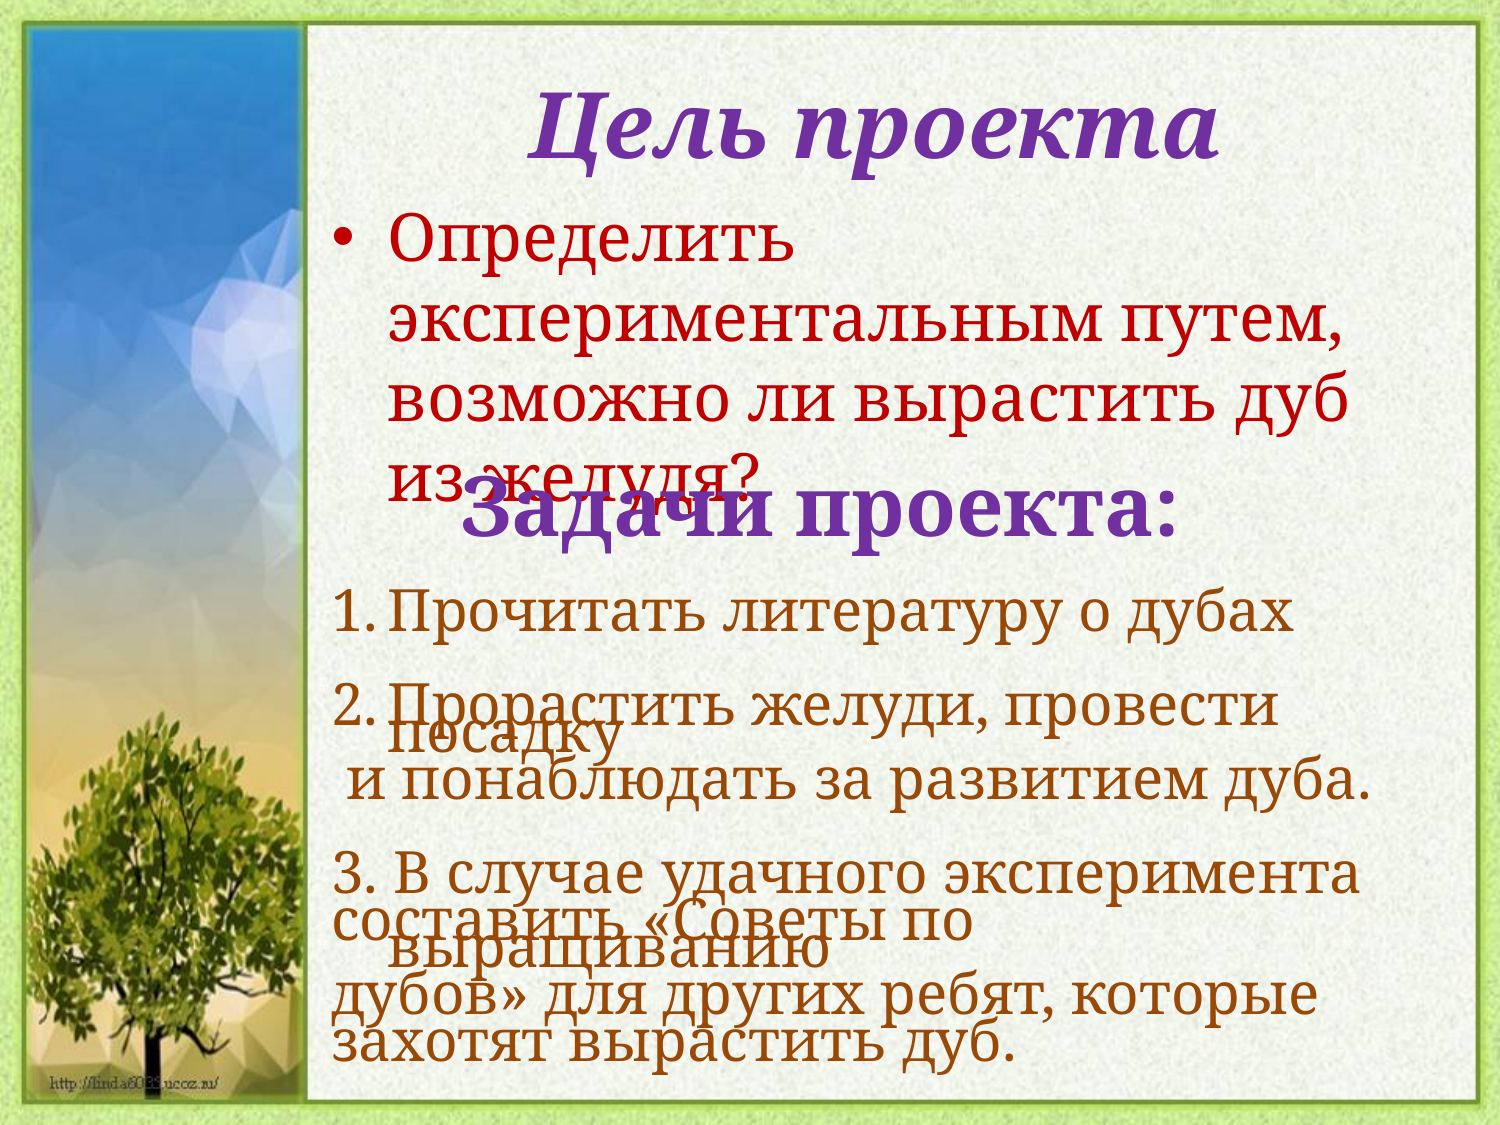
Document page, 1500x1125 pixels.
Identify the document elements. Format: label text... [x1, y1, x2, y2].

text_box Прочитать литературу о дубах Прорастить желуди, провести посадку и понаблюдать за развитием дуба. 3. В случае удачного эксперимента составить «Советы по выращиванию дубов» для других ребят, которые захотят вырастить дуб. [316, 609, 1442, 1125]
picture [0, 0, 1500, 1125]
text_box Задачи проекта: [433, 445, 1207, 561]
title Цель проекта [328, 45, 1425, 187]
list Определить экспериментальным путем, возможно ли вырастить дуб из желудя? [316, 187, 1425, 539]
